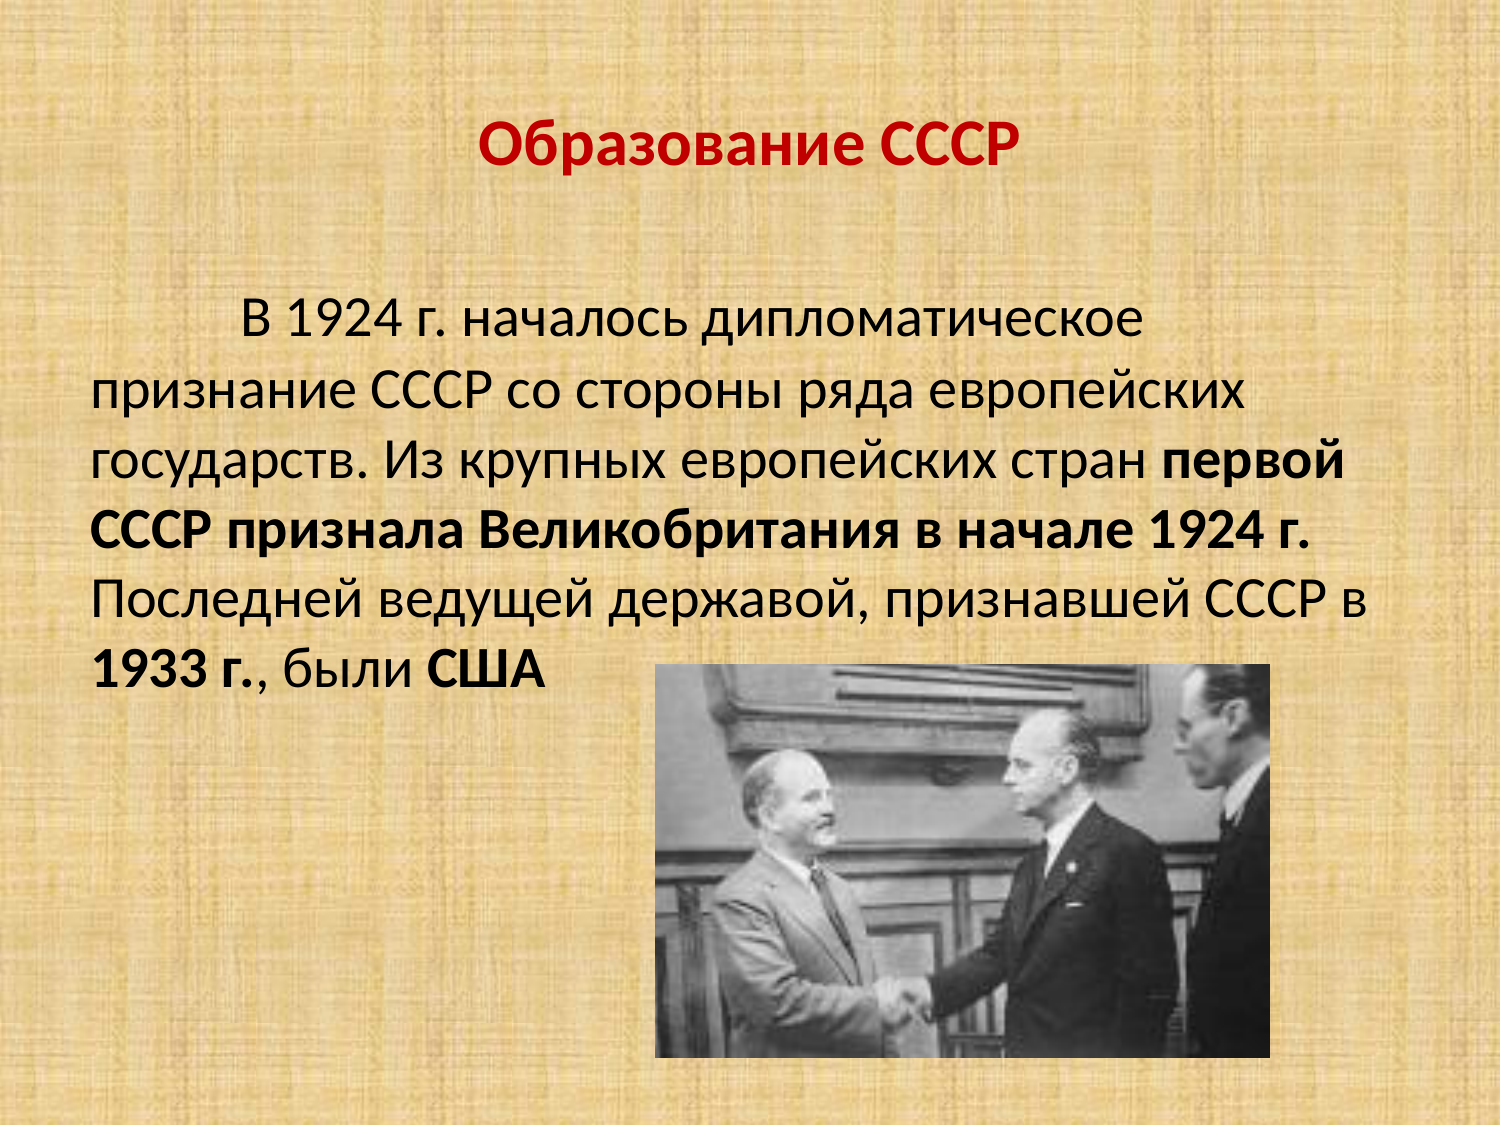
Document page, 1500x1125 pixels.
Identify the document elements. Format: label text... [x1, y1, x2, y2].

title Образование СССР [75, 45, 1425, 233]
list В 1924 г. началось дипломатическое признание СССР со стороны ряда европейских государств. Из крупных европейских стран первой СССР признала Великобритания в начале 1924 г. Последней ведущей державой, признавшей СССР в 1933 г., были США [75, 262, 1425, 1005]
picture [0, 0, 1500, 1125]
